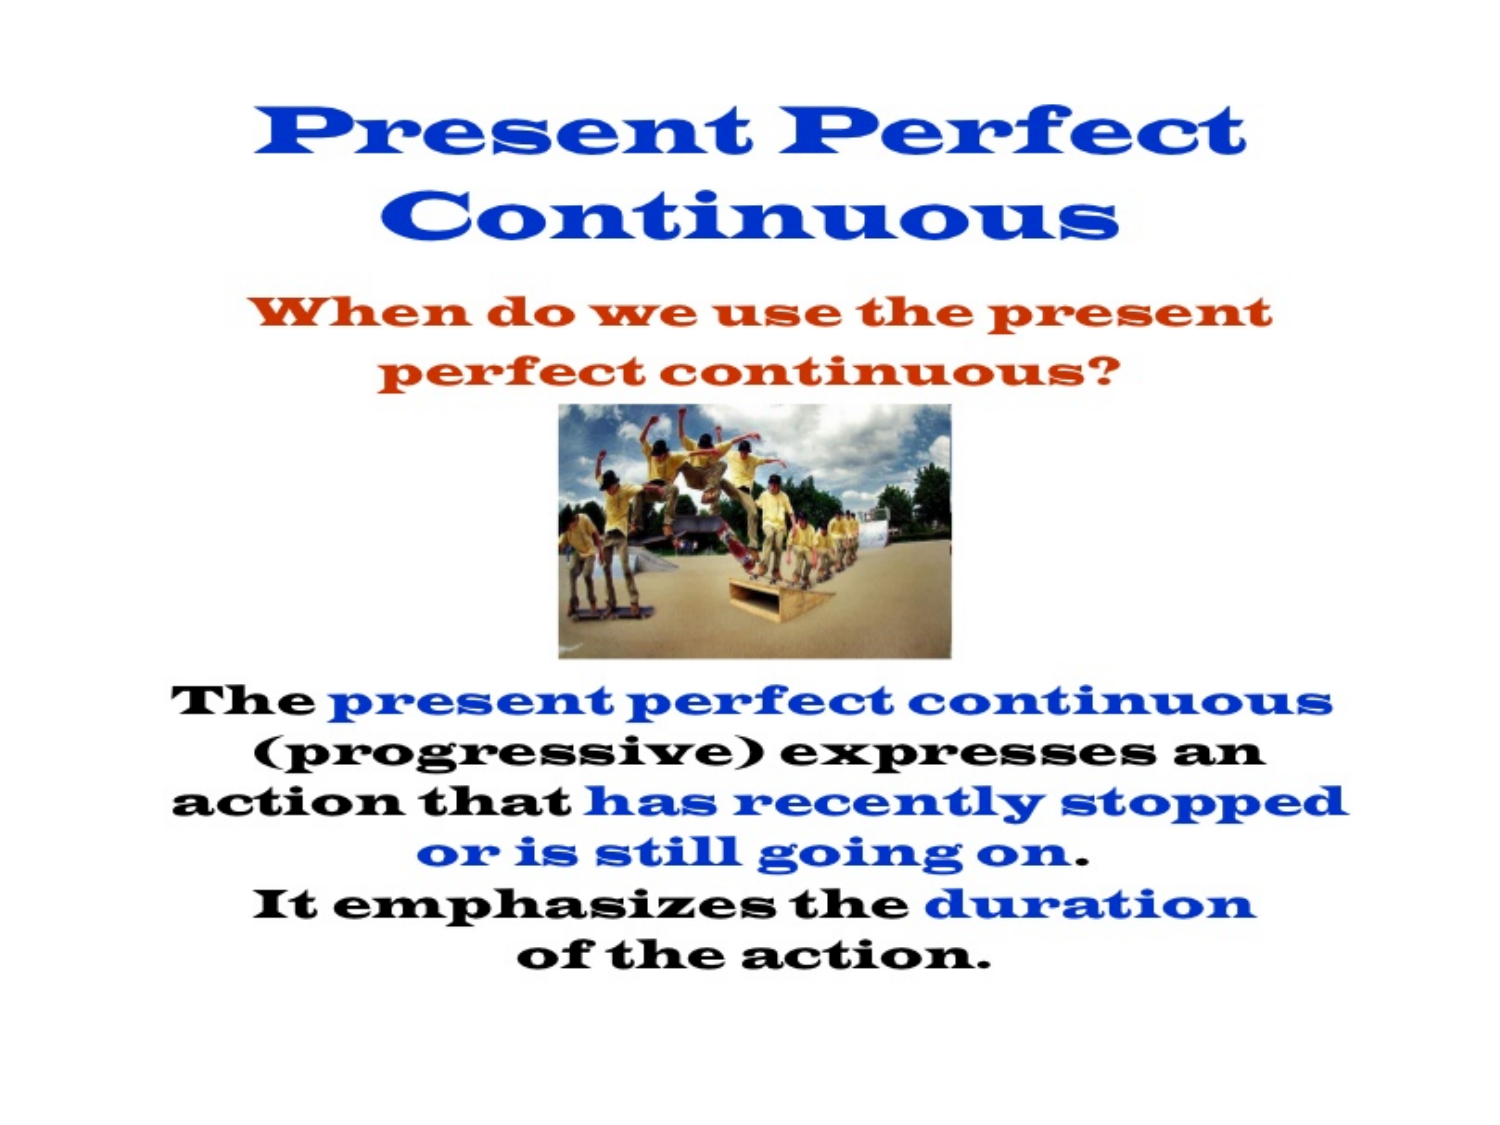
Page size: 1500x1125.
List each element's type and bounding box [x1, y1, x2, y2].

picture [74, 49, 1426, 1001]
